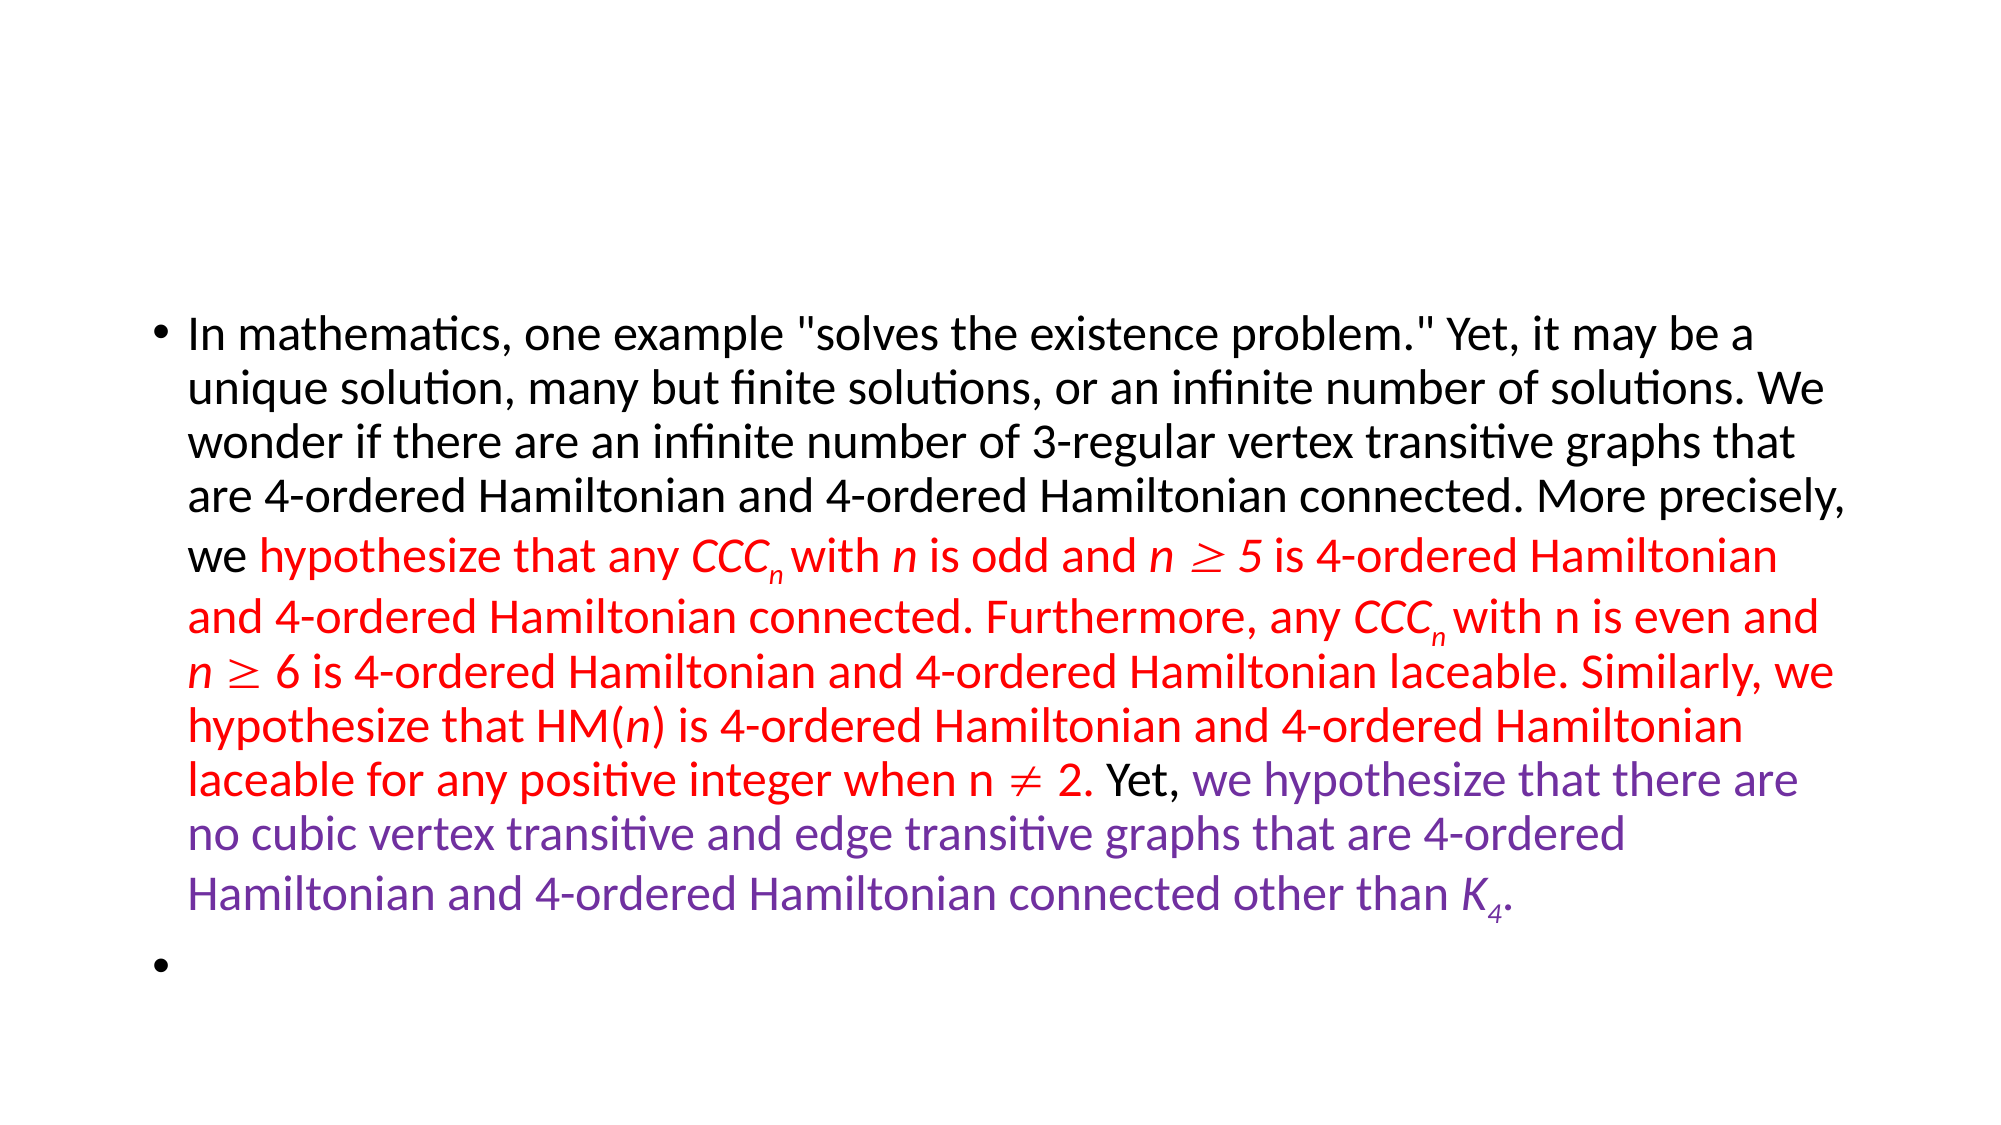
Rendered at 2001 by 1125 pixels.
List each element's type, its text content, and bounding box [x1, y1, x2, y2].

list In mathematics, one example "solves the existence problem." Yet, it may be a unique solution, many but finite solutions, or an infinite number of solutions. We wonder if there are an infinite number of 3-regular vertex transitive graphs that are 4-ordered Hamiltonian and 4-ordered Hamiltonian connected. More precisely, we hypothesize that any CCCn with n is odd and n  5 is 4-ordered Hamiltonian and 4-ordered Hamiltonian connected. Furthermore, any CCCn with n is even and n  6 is 4-ordered Hamiltonian and 4-ordered Hamiltonian laceable. Similarly, we hypothesize that HM(n) is 4-ordered Hamiltonian and 4-ordered Hamiltonian laceable for any positive integer when n  2. Yet, we hypothesize that there are no cubic vertex transitive and edge transitive graphs that are 4-ordered Hamiltonian and 4-ordered Hamiltonian connected other than K4. [137, 299, 1863, 1014]
